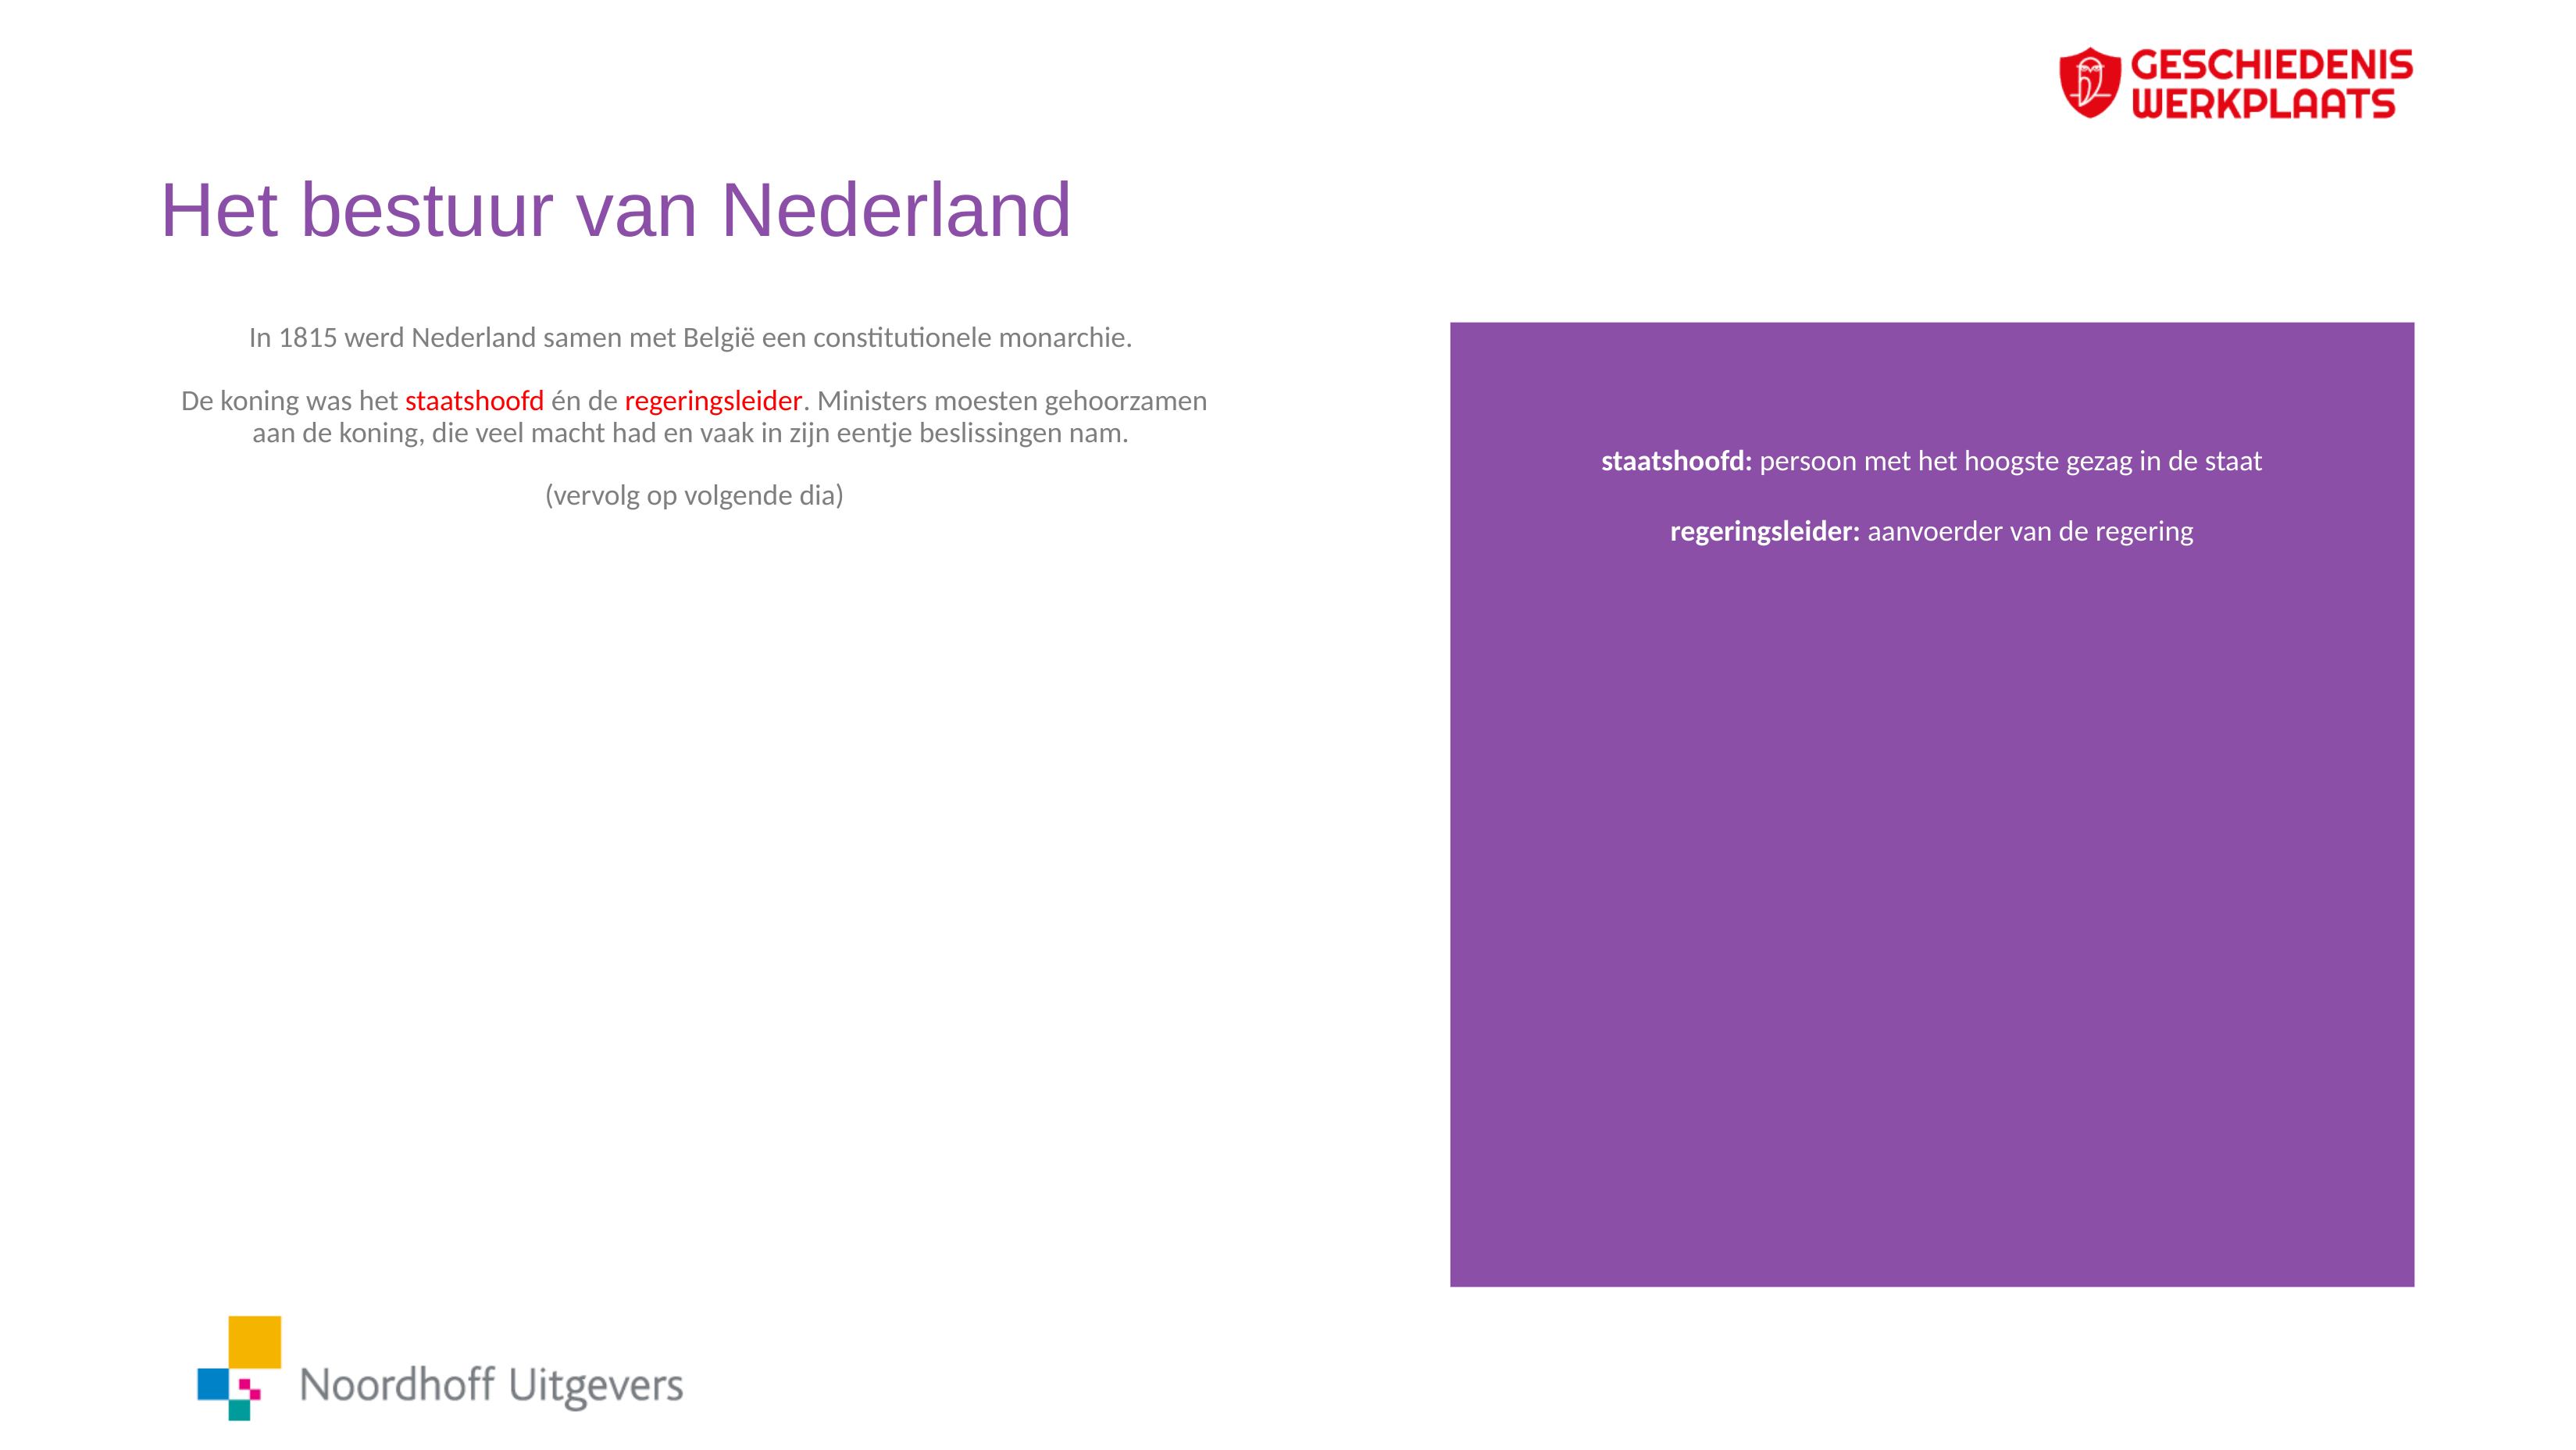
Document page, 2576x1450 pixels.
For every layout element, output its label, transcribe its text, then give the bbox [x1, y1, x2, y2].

list In 1815 werd Nederland samen met België een constitutionele monarchie. De koning was het staatshoofd én de regeringsleider. Ministers moesten gehoorzamen aan de koning, die veel macht had en vaak in zijn eentje beslissingen nam. (vervolg op volgende dia) [159, 322, 1244, 1288]
picture [1610, 0, 2576, 161]
picture [159, 1288, 802, 1449]
title Het bestuur van Nederland [159, 159, 2416, 266]
list staatshoofd: persoon met het hoogste gezag in de staat regeringsleider: aanvoerder van de regering [1450, 322, 2415, 1288]
